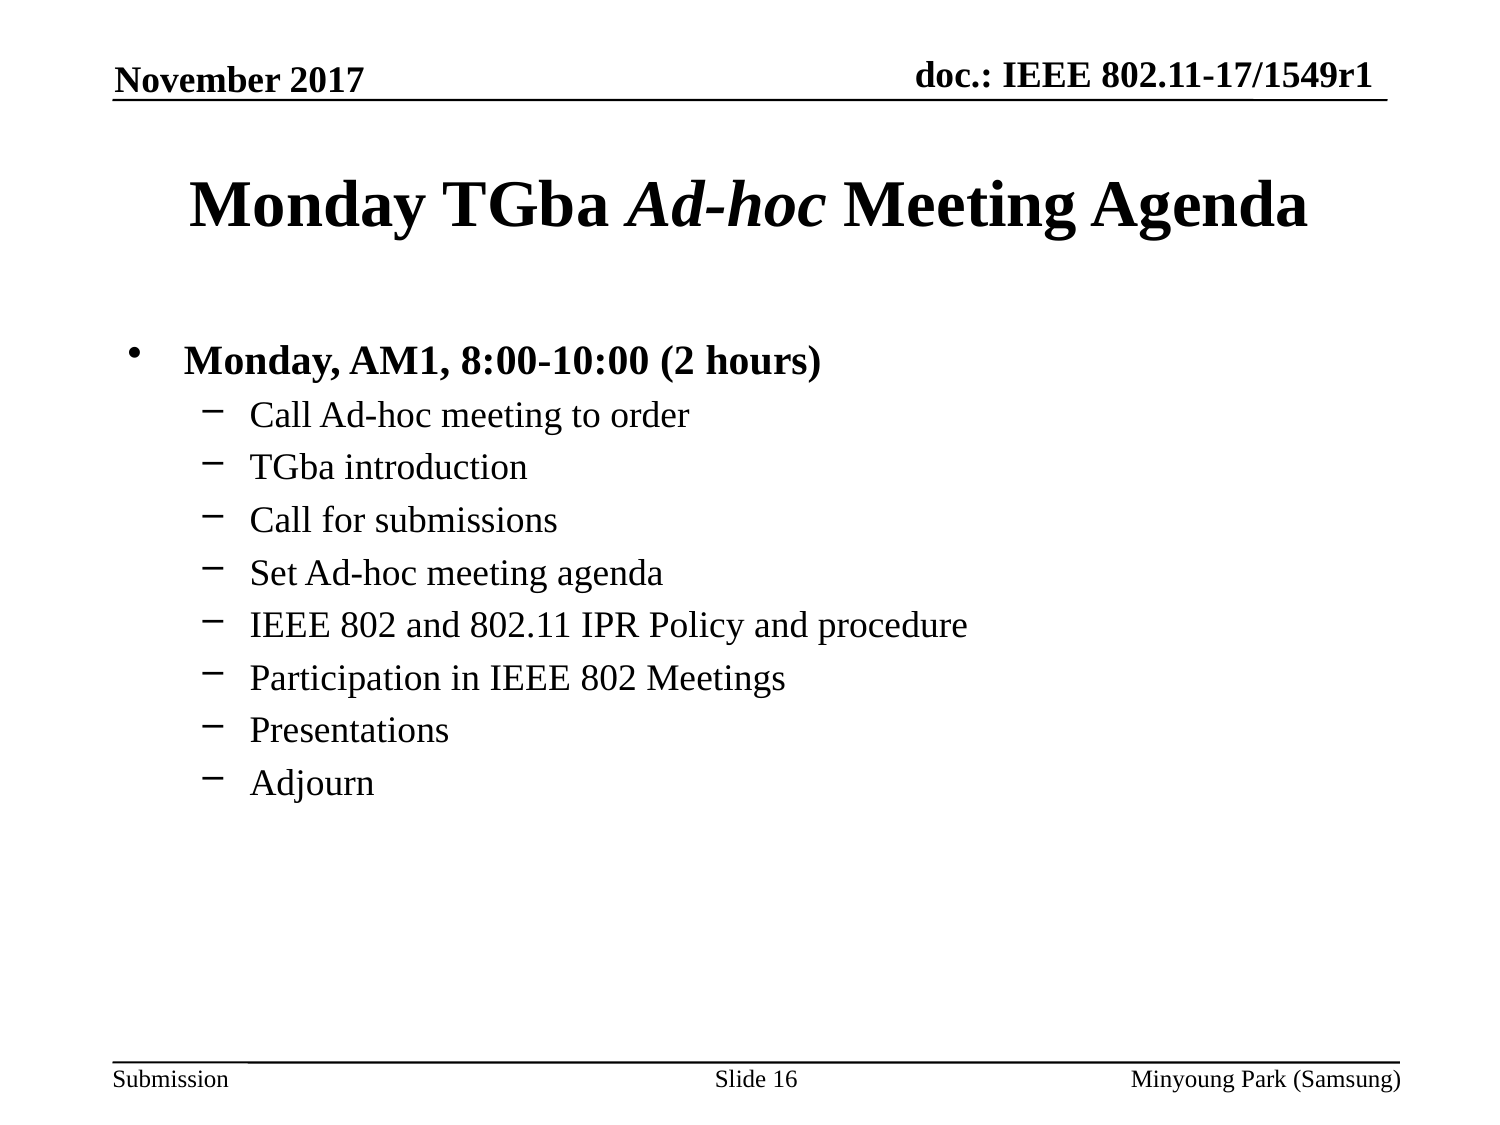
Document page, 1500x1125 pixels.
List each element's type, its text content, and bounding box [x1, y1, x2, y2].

title Monday TGba Ad-hoc Meeting Agenda [112, 112, 1388, 288]
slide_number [114, 54, 368, 101]
slide_number Slide 16 [712, 1061, 800, 1093]
list Monday, AM1, 8:00-10:00 (2 hours) Call Ad-hoc meeting to order TGba introduction Call for submissions Set Ad-hoc meeting agenda IEEE 802 and 802.11 IPR Policy and procedure Participation in IEEE 802 Meetings Presentations Adjourn [112, 324, 1463, 1000]
footer Minyoung Park (Samsung) [949, 1061, 1402, 1093]
